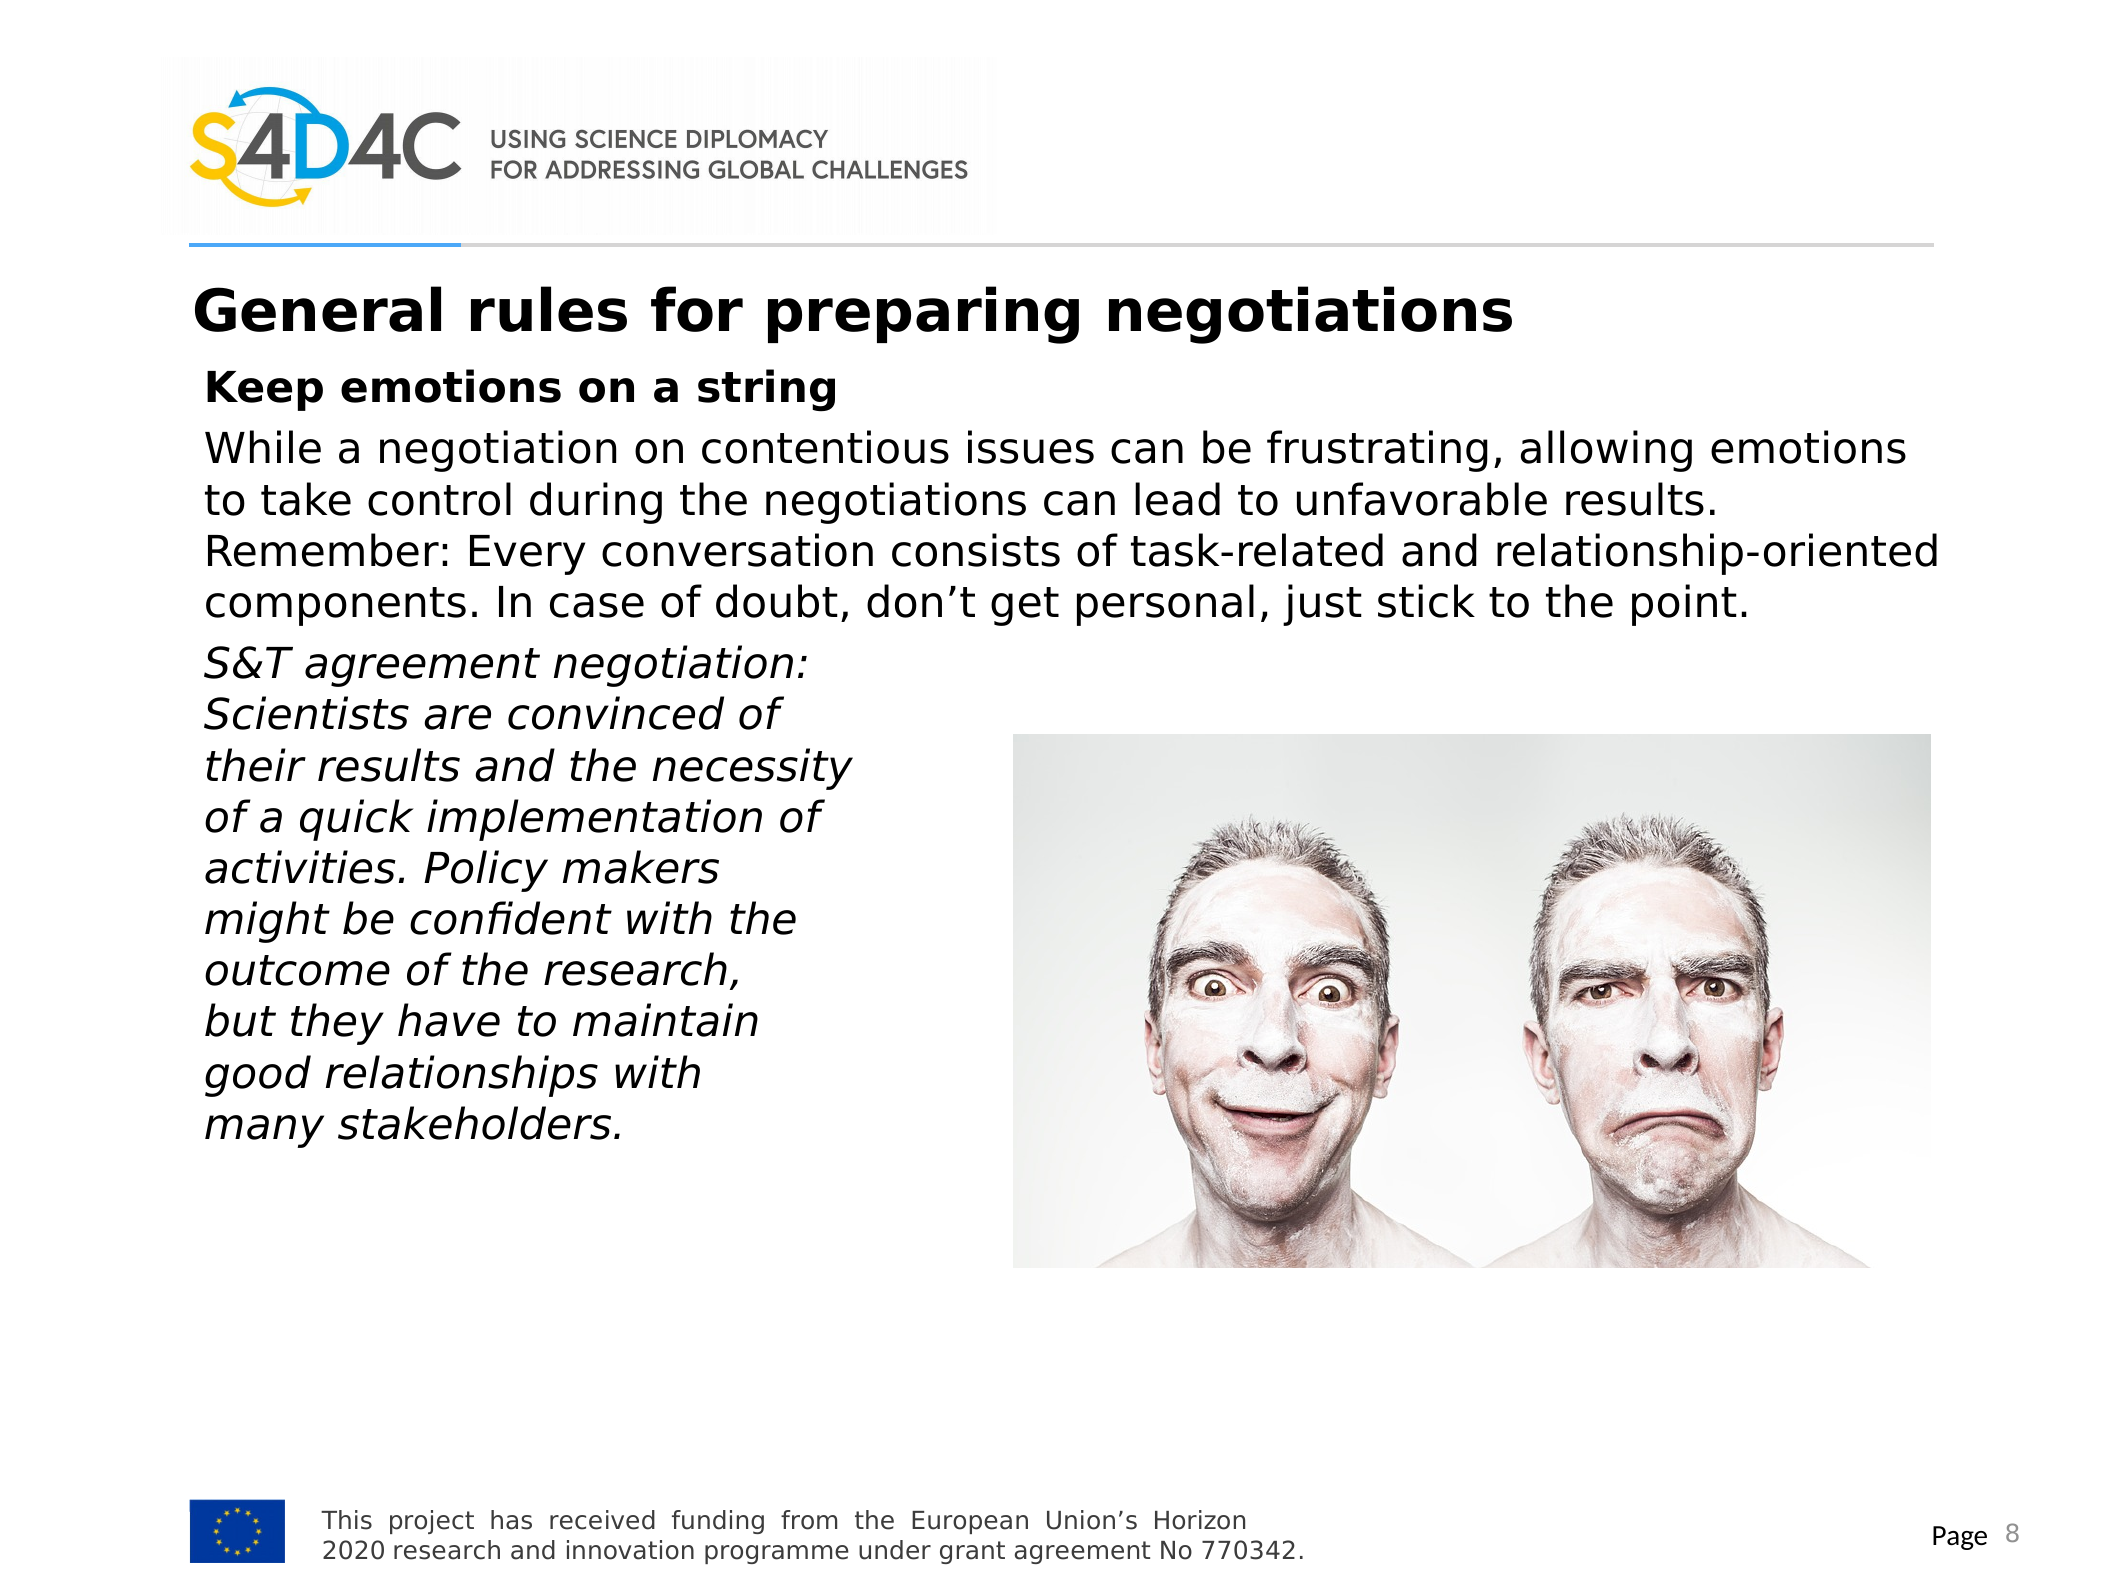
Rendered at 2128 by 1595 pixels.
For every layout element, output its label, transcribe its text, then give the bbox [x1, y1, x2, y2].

text_box General rules for preparing negotiations [189, 273, 1914, 344]
text_box Keep emotions on a string While a negotiation on contentious issues can be frustrating, allowing emotions to take control during the negotiations can lead to unfavorable results. Remember: Every conversation consists of task-related and relationship-oriented components. In case of doubt, don’t get personal, just stick to the point. S&T agreement negotiation: Scientists are convinced of their results and the necessity of a quick implementation of activities. Policy makers might be confident with the outcome of the research, but they have to maintain good relationships with many stakeholders. [191, 359, 1946, 1148]
picture [1013, 734, 1932, 1269]
picture [189, 1499, 285, 1563]
footer This project has received funding from the European Union’s Horizon 2020 research and innovation programme under grant agreement No 770342. [319, 1504, 1328, 1564]
slide_number 8 [1531, 1517, 2021, 1548]
picture [161, 57, 997, 235]
